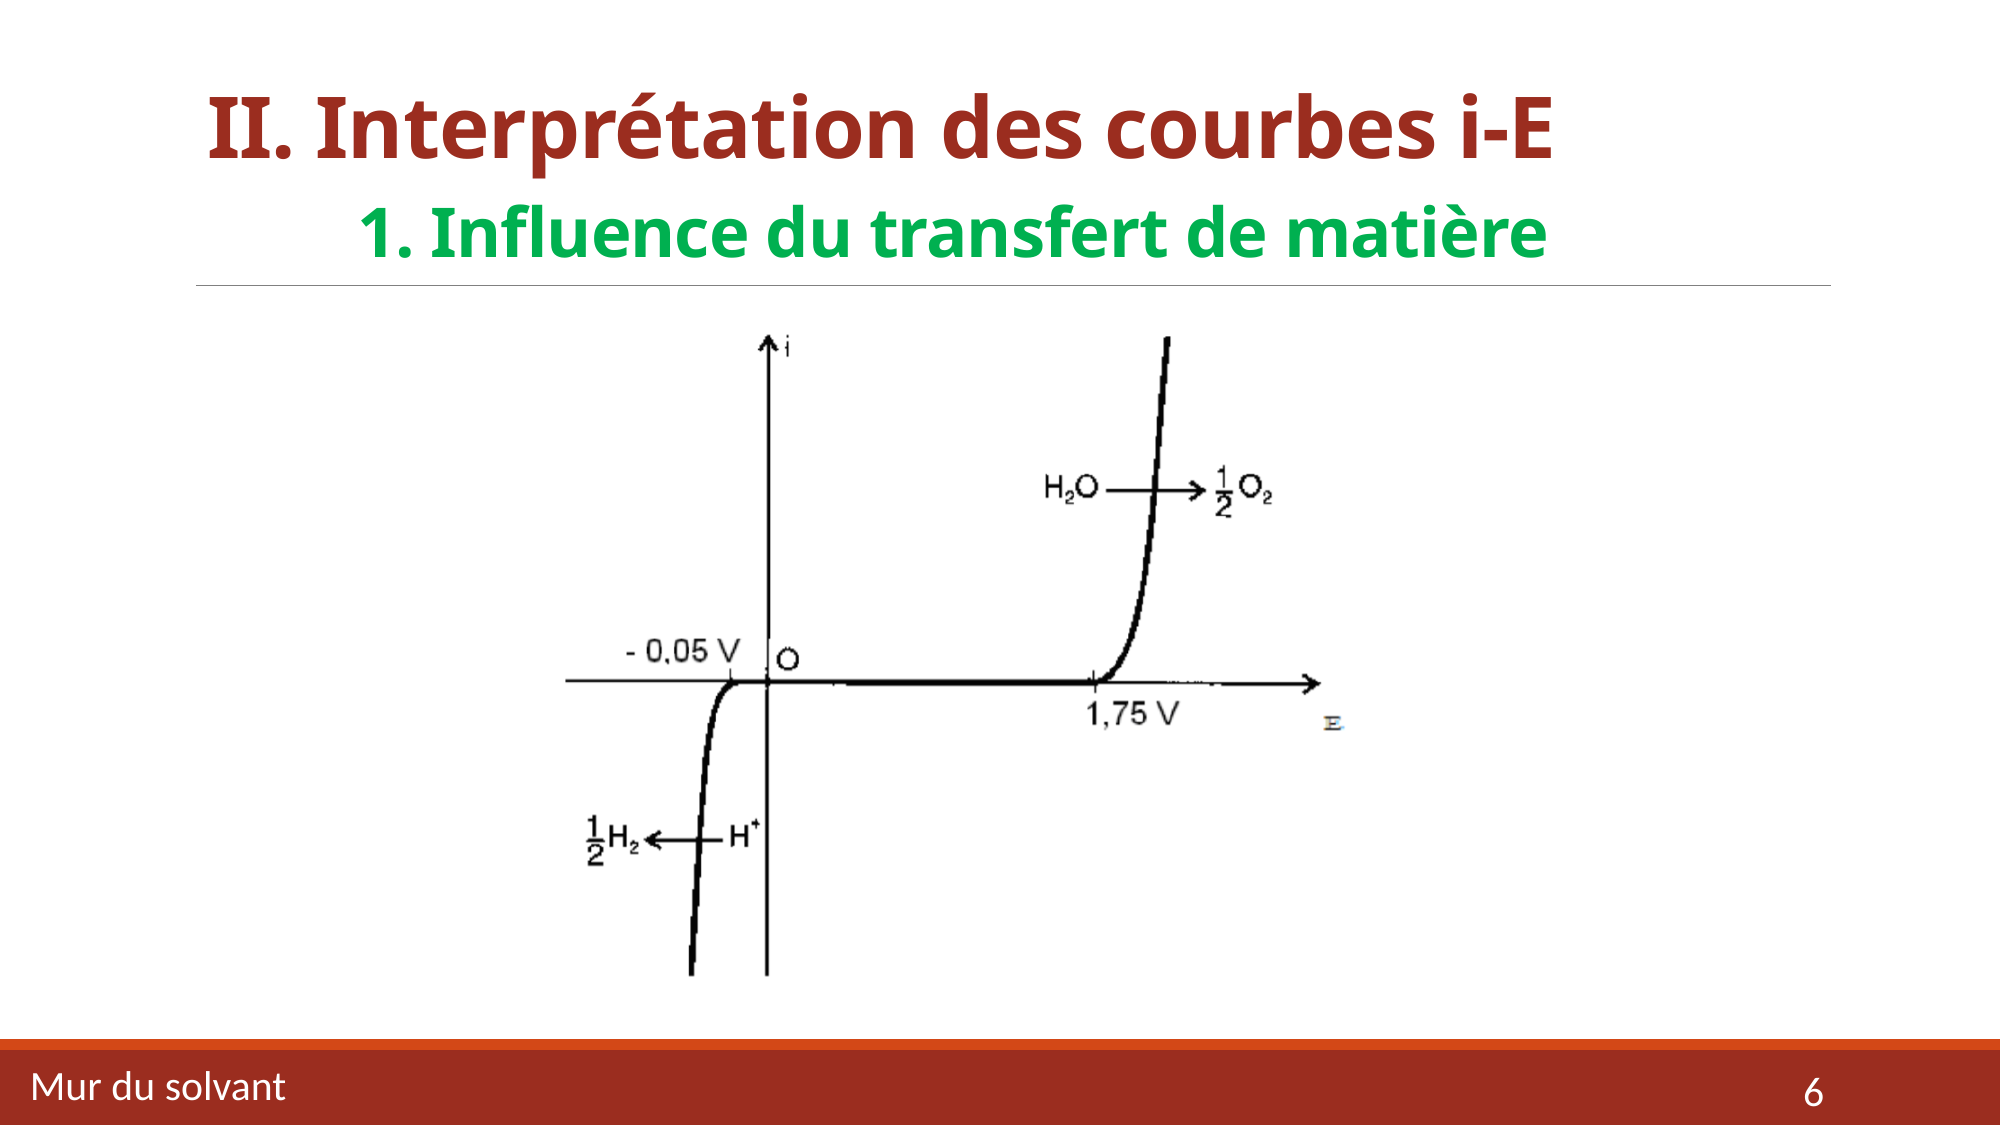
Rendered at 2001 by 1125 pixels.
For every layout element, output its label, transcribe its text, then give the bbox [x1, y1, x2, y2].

text_box II. Interprétation des courbes i-E 1. Influence du transfert de matière [192, 46, 1842, 285]
text_box Mur du solvant [0, 1056, 2000, 1125]
picture [533, 302, 1398, 997]
